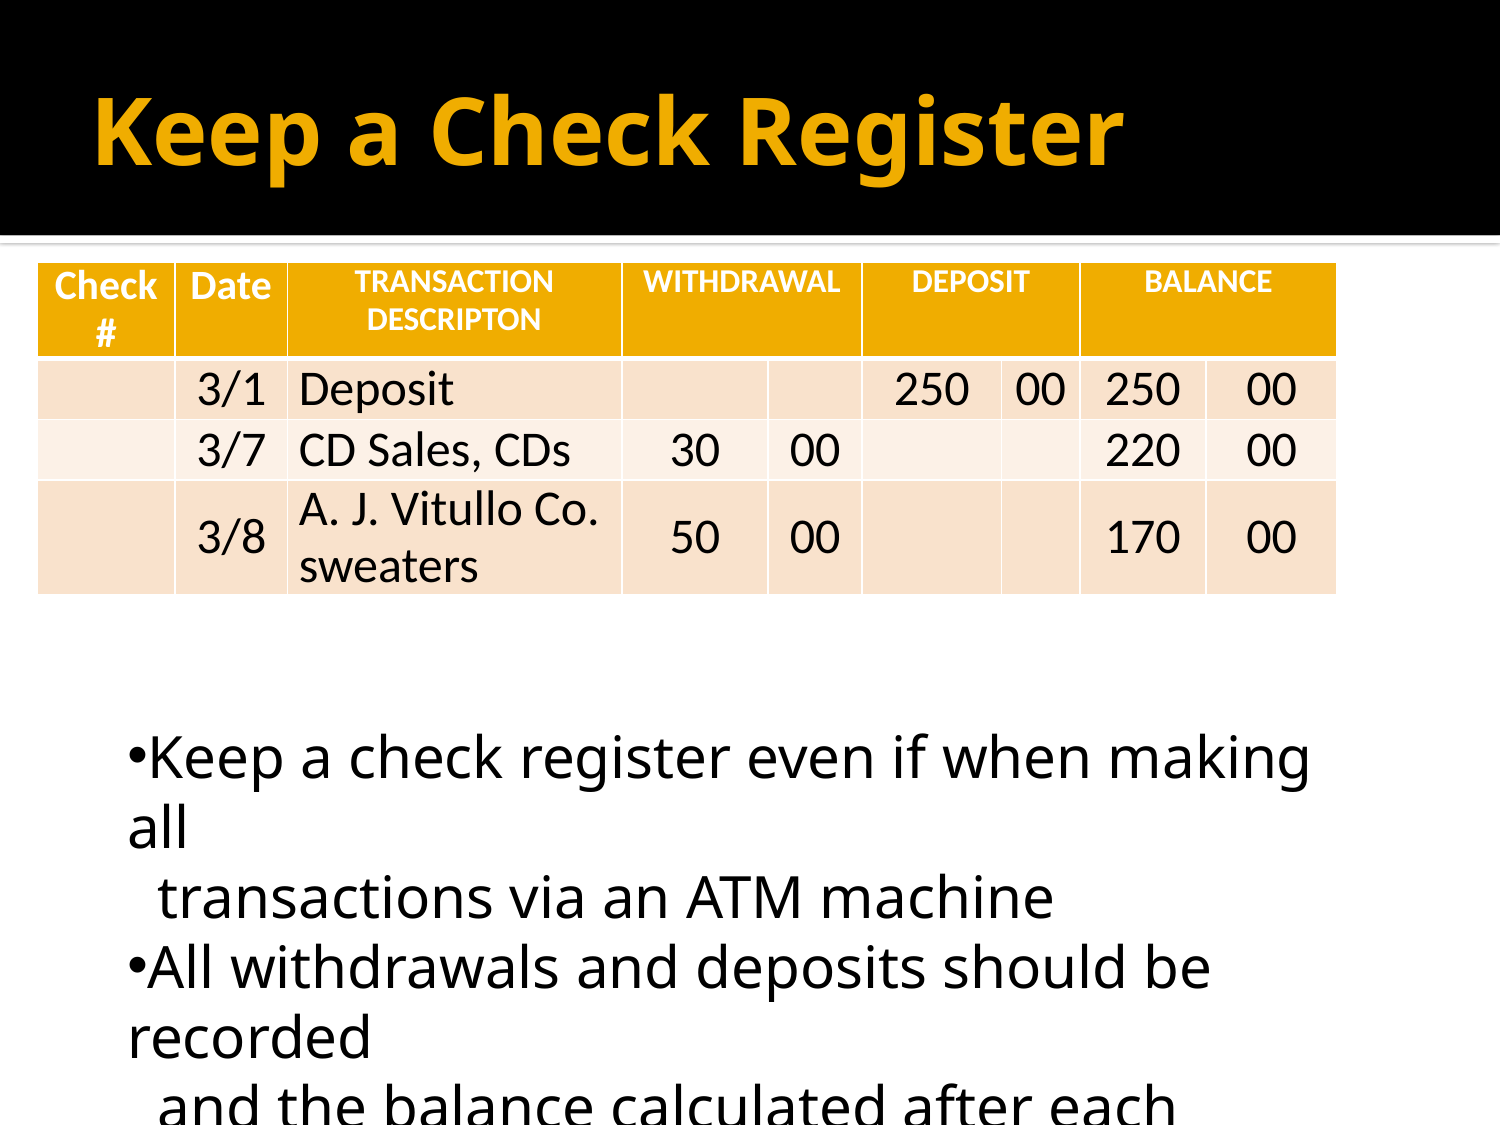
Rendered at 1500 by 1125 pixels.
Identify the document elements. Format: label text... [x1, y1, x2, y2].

table_cell CD Sales, CDs [288, 420, 621, 479]
table_cell 00 [1207, 361, 1336, 419]
table_cell [623, 361, 767, 419]
table_cell 00 [1207, 420, 1336, 479]
table_cell 250 [863, 361, 1001, 419]
table_header WITHDRAWAL [623, 263, 861, 356]
table_cell [1002, 481, 1079, 594]
table_cell 50 [623, 481, 767, 594]
table_cell 00 [769, 481, 861, 594]
table_cell 00 [769, 420, 861, 479]
table_header BALANCE [1081, 263, 1336, 356]
table_cell 00 [1207, 481, 1336, 594]
table_cell [863, 420, 1001, 479]
table_cell [1002, 420, 1079, 479]
title Keep a Check Register [75, 25, 1425, 231]
table_cell 3/8 [176, 481, 287, 594]
table_cell 00 [1002, 361, 1079, 419]
table_header TRANSACTION DESCRIPTON [288, 263, 621, 356]
table_cell 220 [1081, 420, 1205, 479]
table_header Check # [38, 263, 174, 356]
table_cell 170 [1081, 481, 1205, 594]
table_cell 30 [623, 420, 767, 479]
table_cell [38, 481, 174, 594]
table_header DEPOSIT [863, 263, 1079, 356]
table_cell [38, 361, 174, 419]
table_cell [863, 481, 1001, 594]
text_box Keep a check register even if when making all transactions via an ATM machine All withdrawals and deposits should be recorded and the balance calculated after each transaction [112, 712, 1400, 1125]
table_cell [769, 361, 861, 419]
table_cell [38, 420, 174, 479]
table_cell 3/7 [176, 420, 287, 479]
table_header Date [176, 263, 287, 356]
table_cell A. J. Vitullo Co. sweaters [288, 481, 621, 594]
table_cell 3/1 [176, 361, 287, 419]
table_cell Deposit [288, 361, 621, 419]
table_cell 250 [1081, 361, 1205, 419]
